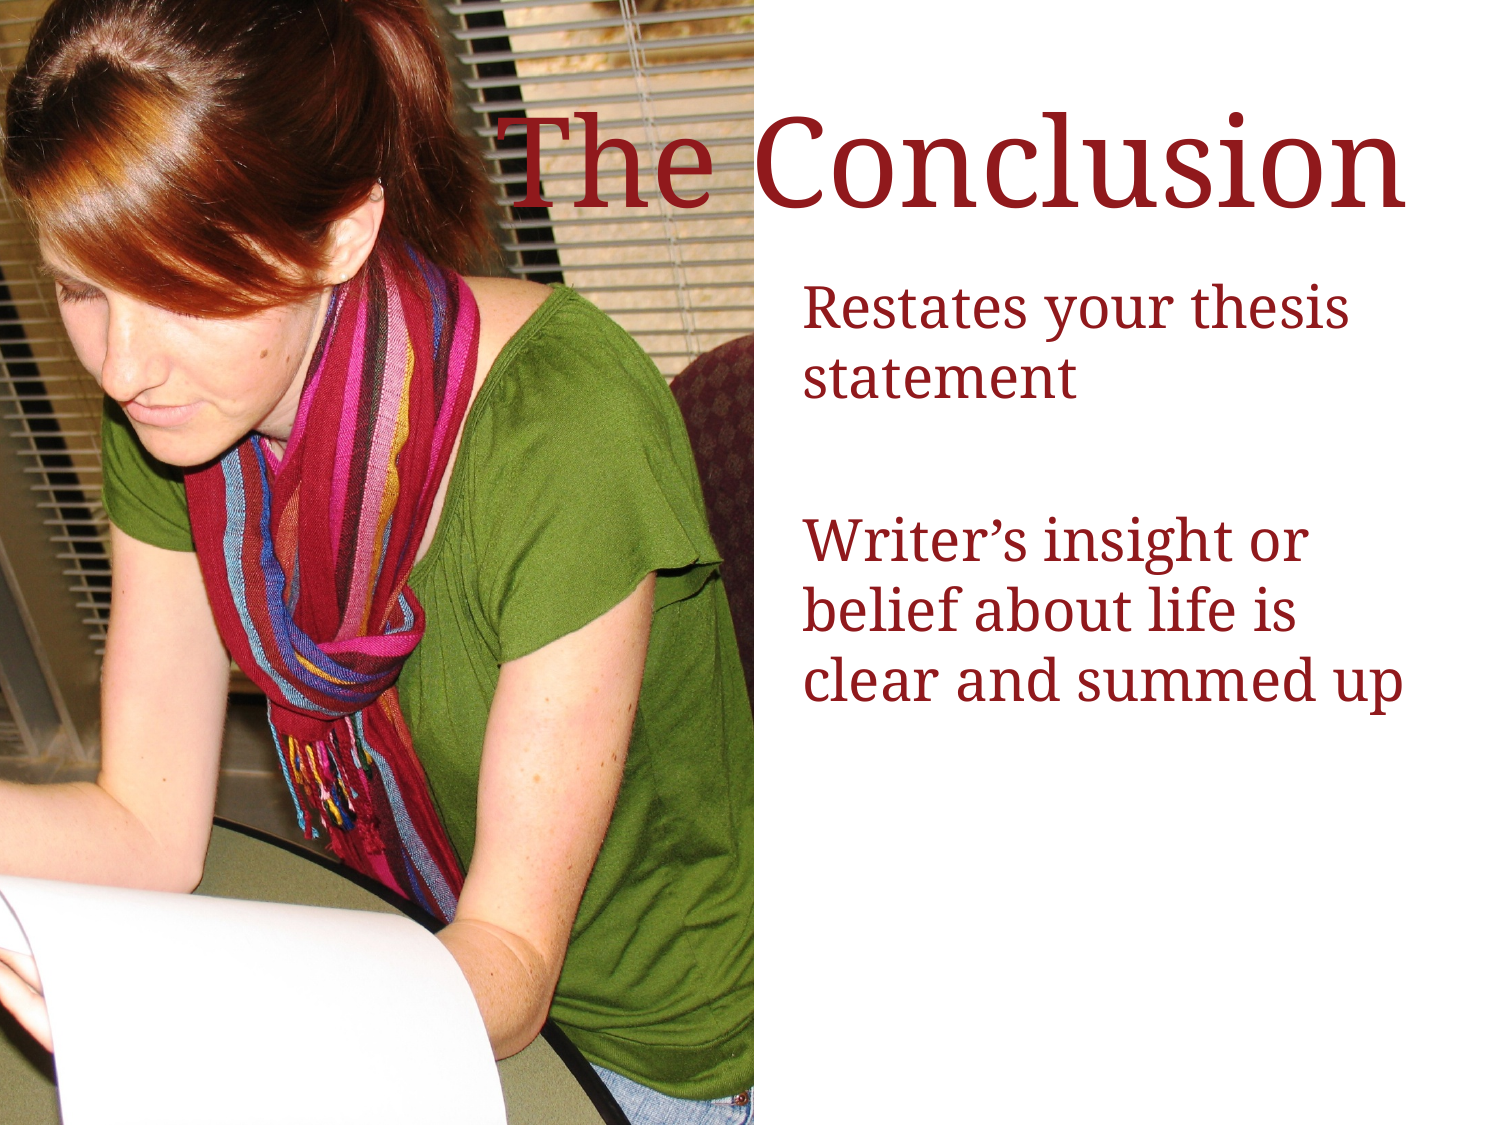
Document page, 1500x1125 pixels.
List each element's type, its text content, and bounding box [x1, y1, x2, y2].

text_box Restates your thesis statement Writer’s insight or belief about life is clear and summed up [787, 262, 1425, 1063]
picture [0, 0, 754, 1125]
text_box The Conclusion [758, 75, 1425, 263]
